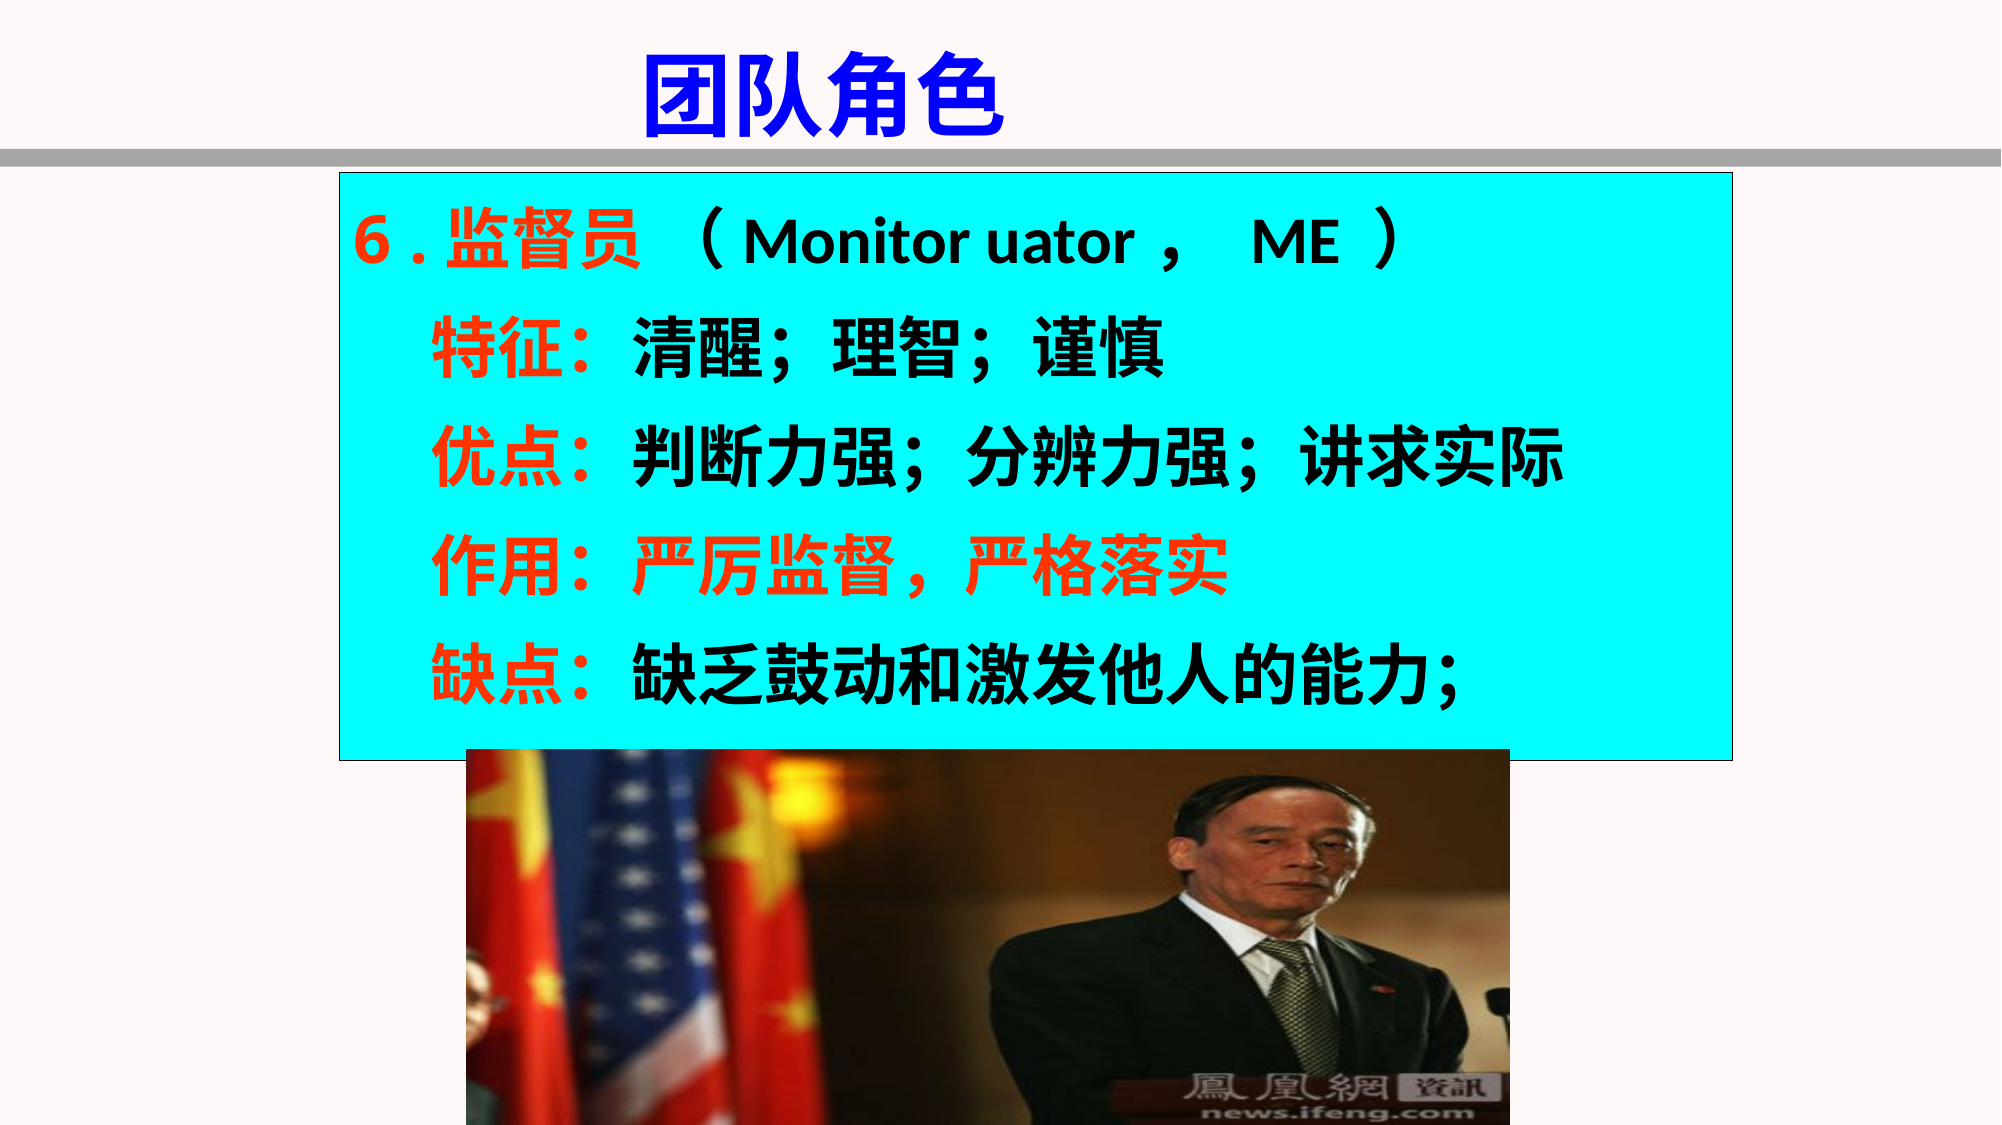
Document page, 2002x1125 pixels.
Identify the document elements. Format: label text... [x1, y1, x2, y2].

list 6 .监督员 （Monitor uator， ME ） 特征：清醒；理智；谨慎 优点：判断力强；分辨力强；讲求实际 作用：严厉监督，严格落实 缺点：缺乏鼓动和激发他人的能力； 自己也不容易被别人鼓动和激发 [339, 172, 1733, 761]
picture [466, 749, 1510, 1125]
text_box [967, 537, 1034, 588]
title 团队角色 [398, 31, 1042, 234]
